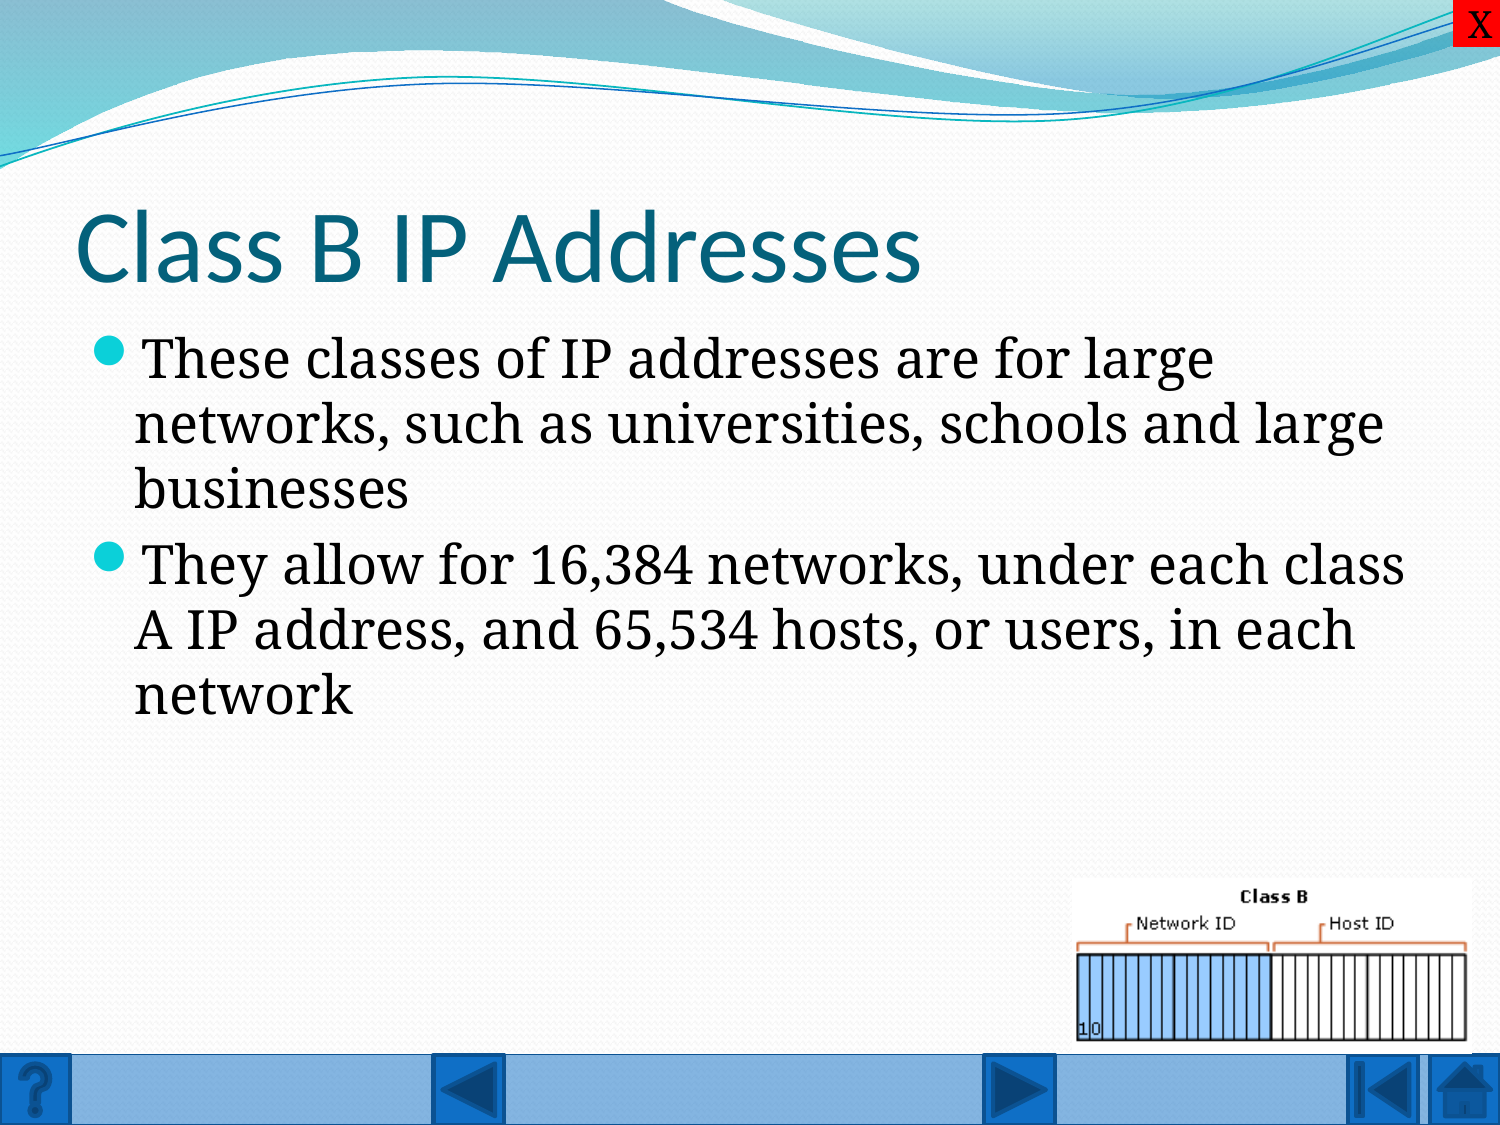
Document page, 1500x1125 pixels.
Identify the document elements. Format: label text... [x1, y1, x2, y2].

picture [1072, 878, 1472, 1055]
text_box [72, 1053, 431, 1125]
text_box [1428, 1053, 1500, 1125]
text_box [0, 1053, 72, 1125]
title Class B IP Addresses [75, 115, 1425, 303]
text_box X [1451, 0, 1500, 49]
text_box [1346, 1067, 1420, 1125]
text_box [506, 1053, 982, 1125]
text_box [1420, 1067, 1428, 1125]
list These classes of IP addresses are for large networks, such as universities, schools and large businesses They allow for 16,384 networks, under each class A IP address, and 65,534 hosts, or users, in each network [75, 317, 1425, 1038]
text_box [982, 1053, 1057, 1125]
text_box [431, 1053, 506, 1125]
text_box [1057, 1053, 1346, 1125]
